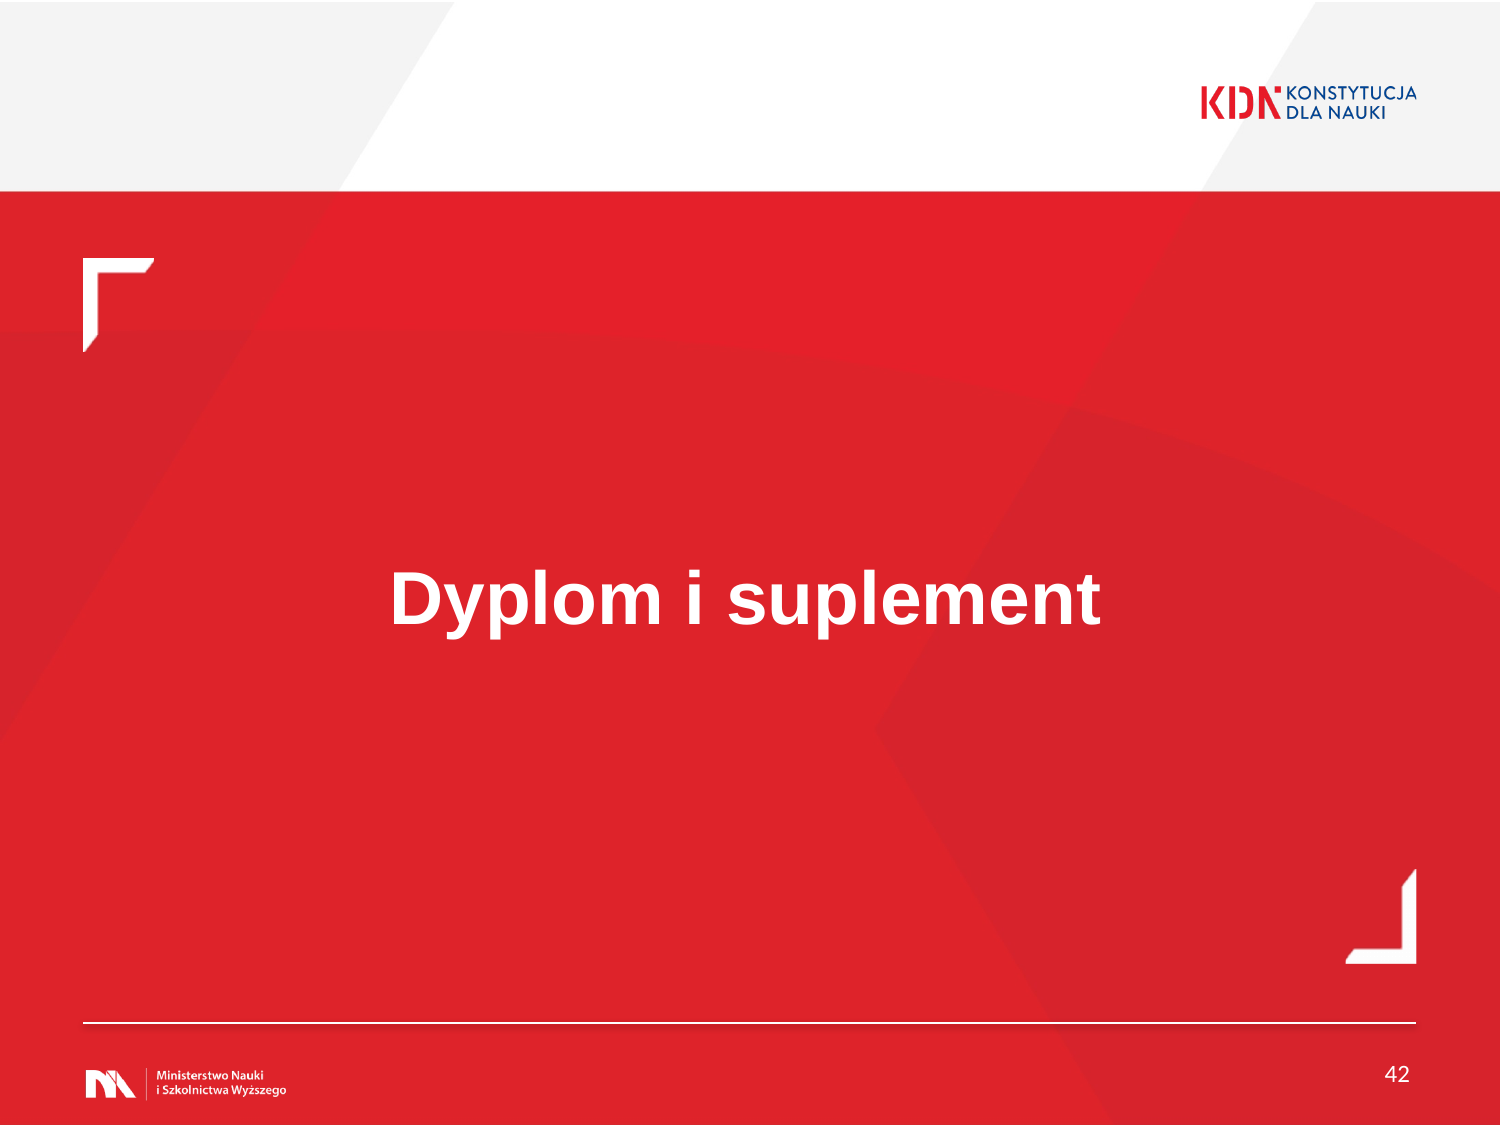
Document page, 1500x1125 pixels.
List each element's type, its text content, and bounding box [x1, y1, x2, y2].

text_box Dyplom i suplement [125, 342, 1367, 648]
picture [0, 2, 1500, 1125]
slide_number 42 [1074, 1042, 1425, 1103]
